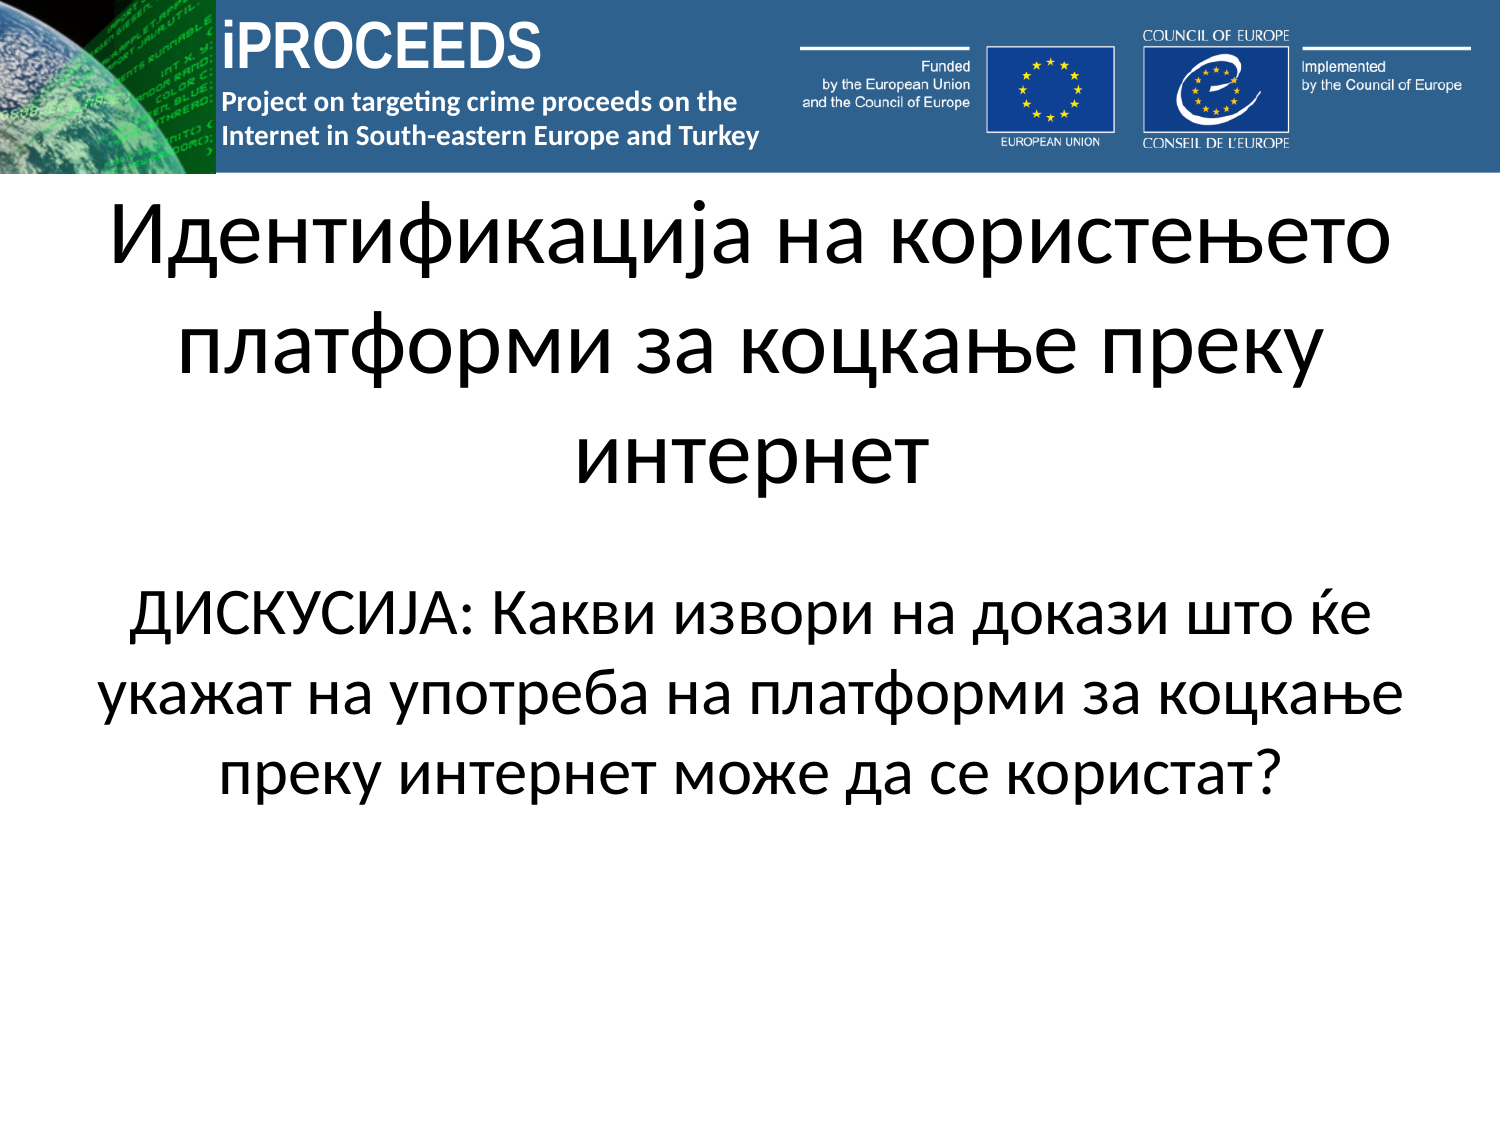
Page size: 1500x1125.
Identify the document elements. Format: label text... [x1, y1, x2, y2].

picture [800, 30, 1471, 148]
list ДИСКУСИЈА: Какви извори на докази што ќе укажат на употреба на платформи за коцкање преку интернет може да се користат? [76, 373, 1427, 1017]
picture [0, 0, 216, 174]
title Идентификација на користењето платформи за коцкање преку интернет [76, 243, 1427, 373]
